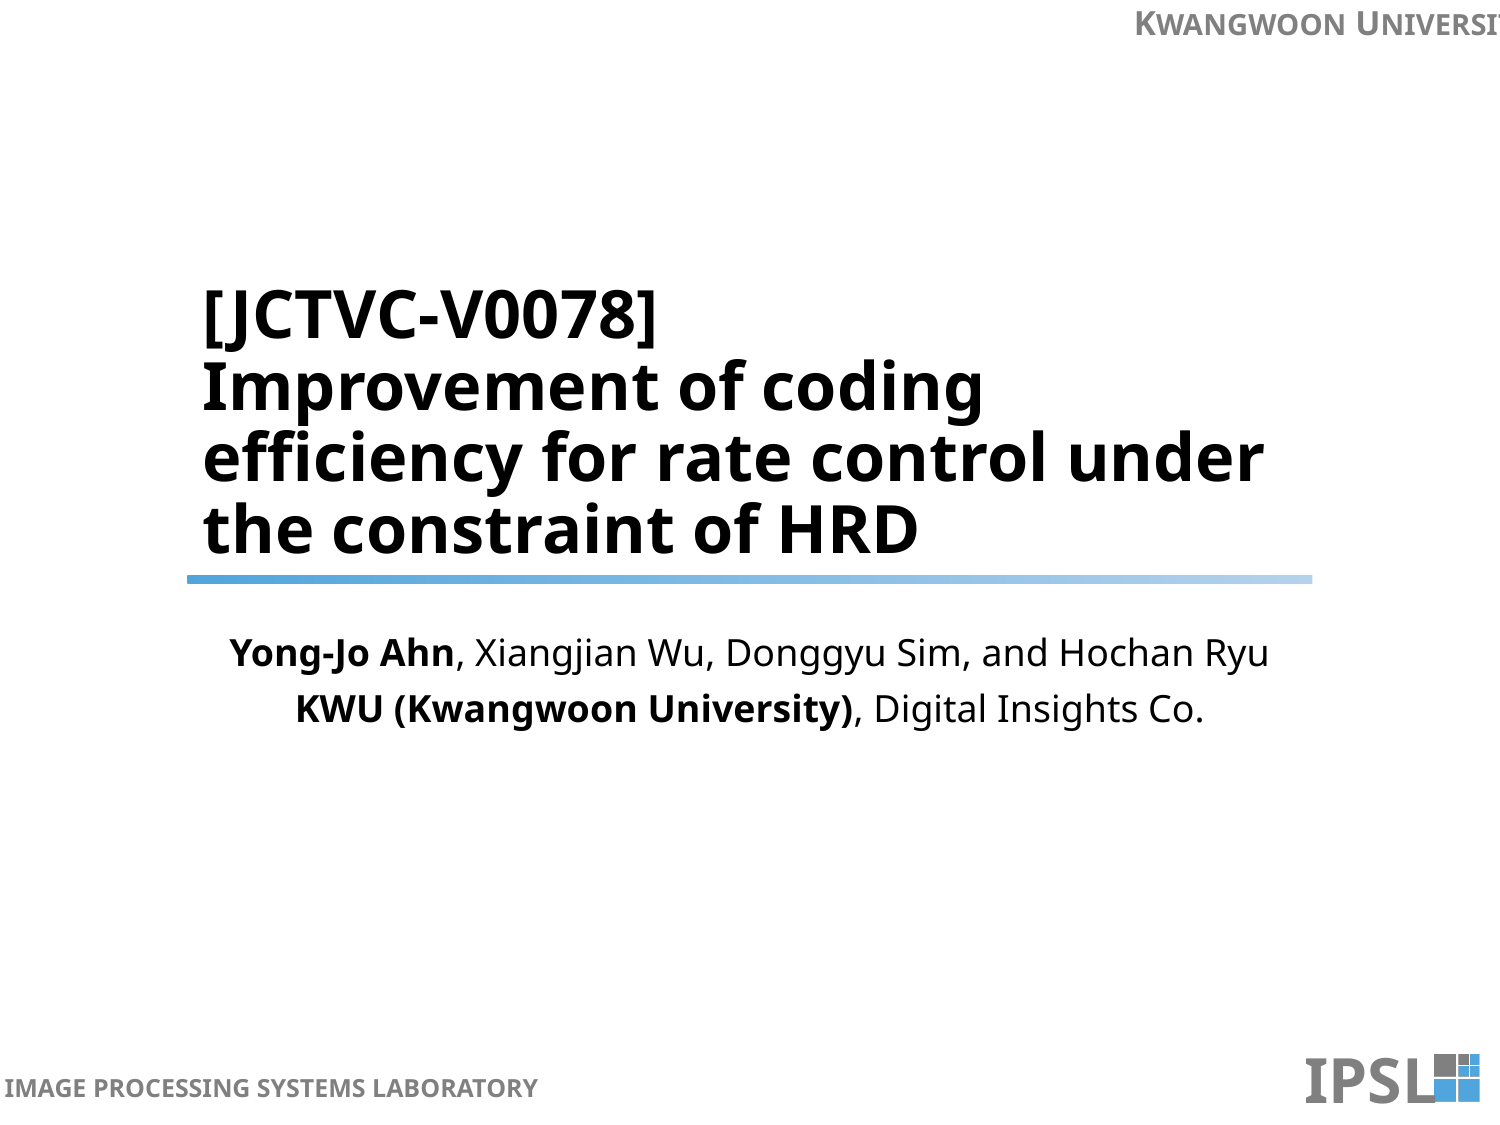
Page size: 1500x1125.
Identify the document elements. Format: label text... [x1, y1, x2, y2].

picture [1430, 1050, 1480, 1108]
subtitle Yong-Jo Ahn, Xiangjian Wu, Donggyu Sim, and Hochan Ryu KWU (Kwangwoon University), Digital Insights Co. [187, 626, 1313, 863]
title [JCTVC-V0078] Improvement of coding efficiency for rate control under the constraint of HRD [187, 184, 1313, 576]
